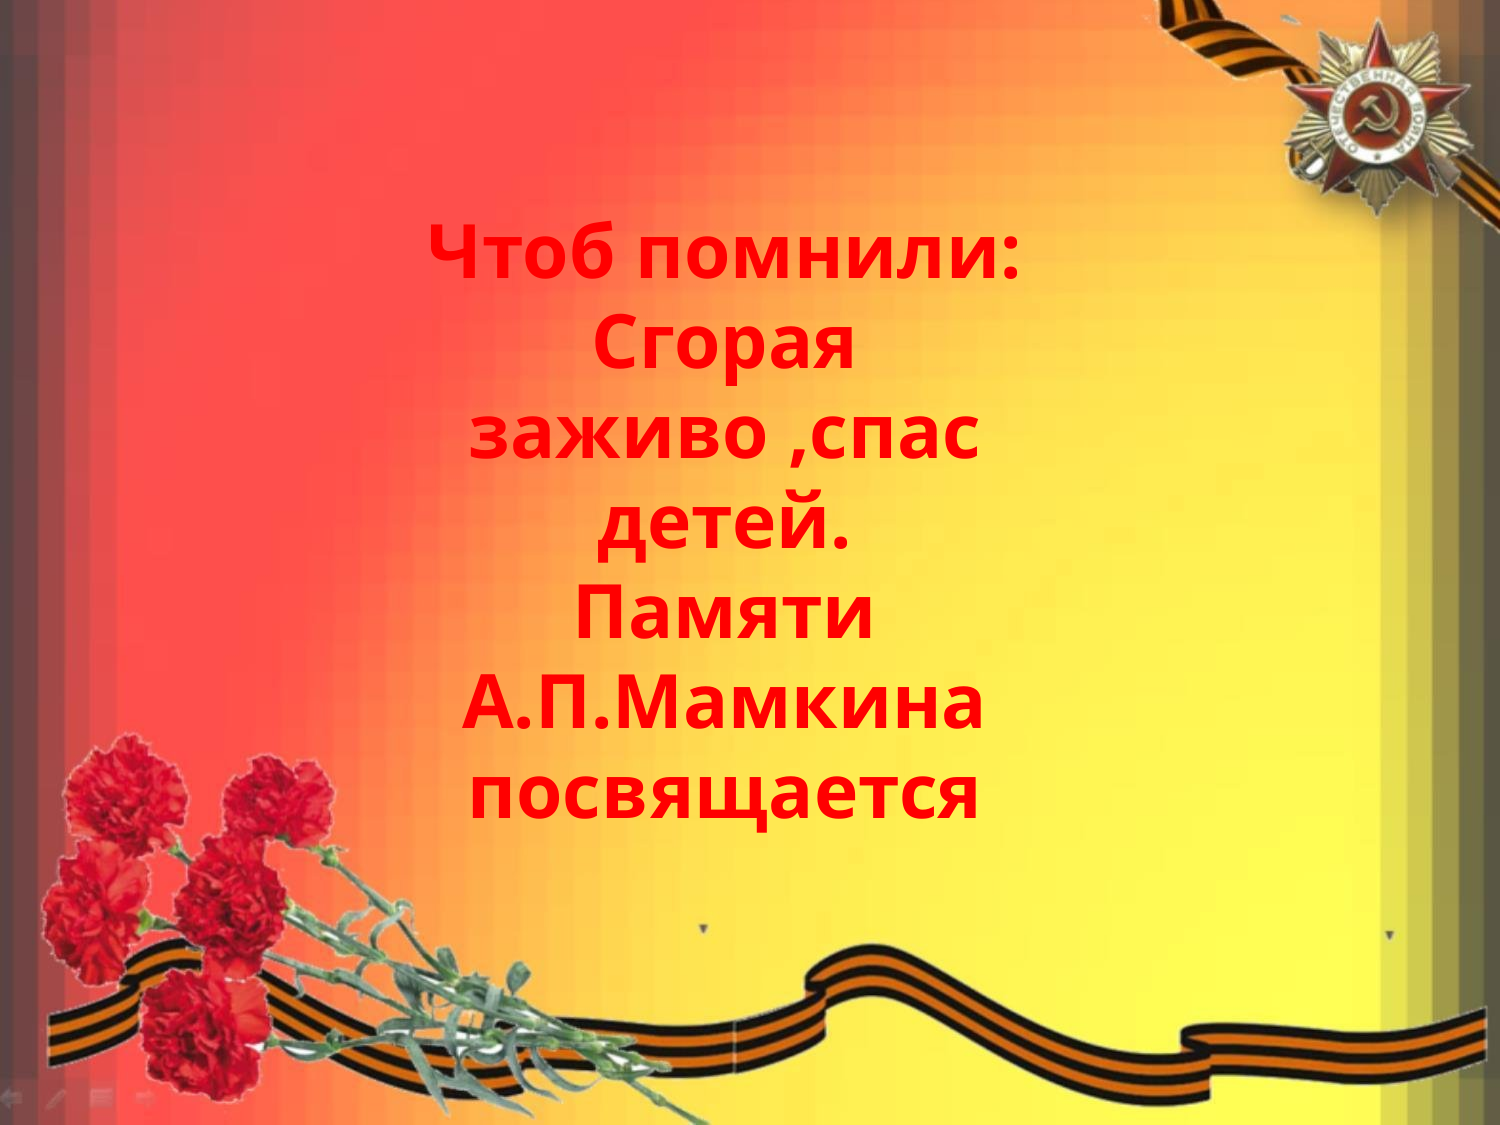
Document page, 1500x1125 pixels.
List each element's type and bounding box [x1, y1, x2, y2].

list [0, 0, 1500, 1125]
